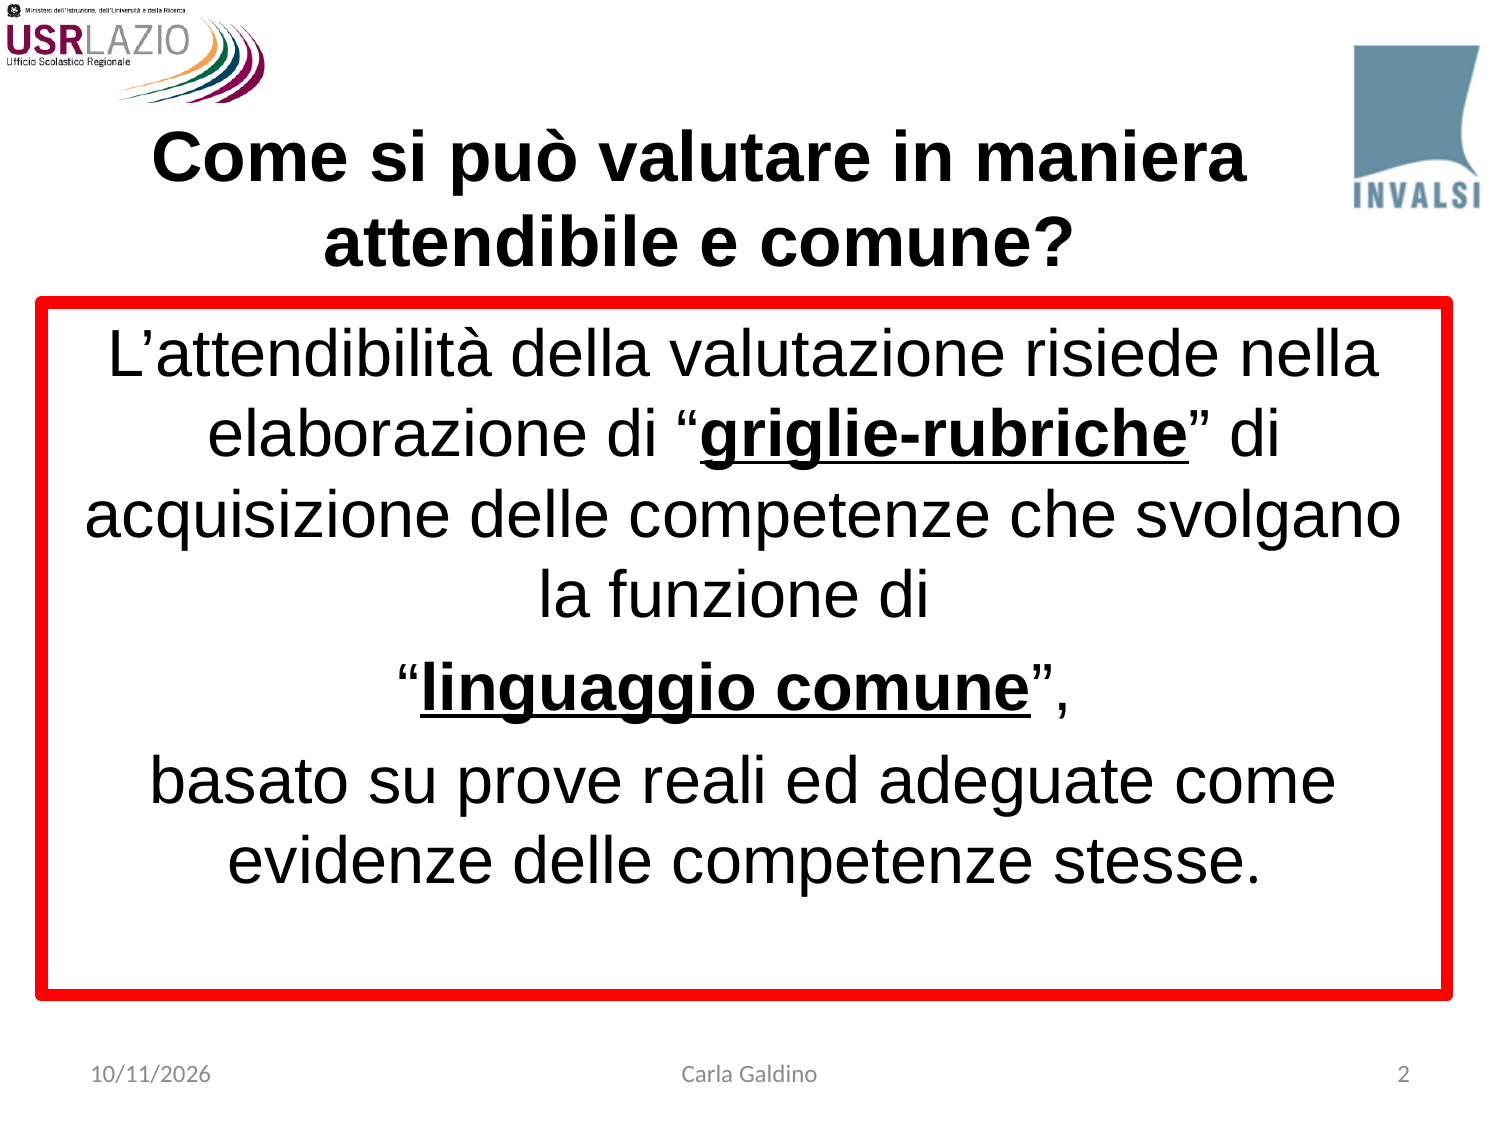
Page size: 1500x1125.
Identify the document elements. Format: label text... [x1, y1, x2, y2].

picture [1345, 30, 1500, 224]
title Come si può valutare in maniera attendibile e comune? [123, 101, 1277, 290]
slide_number 2 [1074, 1042, 1425, 1103]
picture [0, 0, 267, 104]
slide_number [75, 1042, 425, 1103]
list L’attendibilità della valutazione risiede nella elaborazione di “griglie-rubriche” di acquisizione delle competenze che svolgano la funzione di “linguaggio comune”, basato su prove reali ed adeguate come evidenze delle competenze stesse. [41, 302, 1447, 995]
footer Carla Galdino [512, 1042, 988, 1103]
